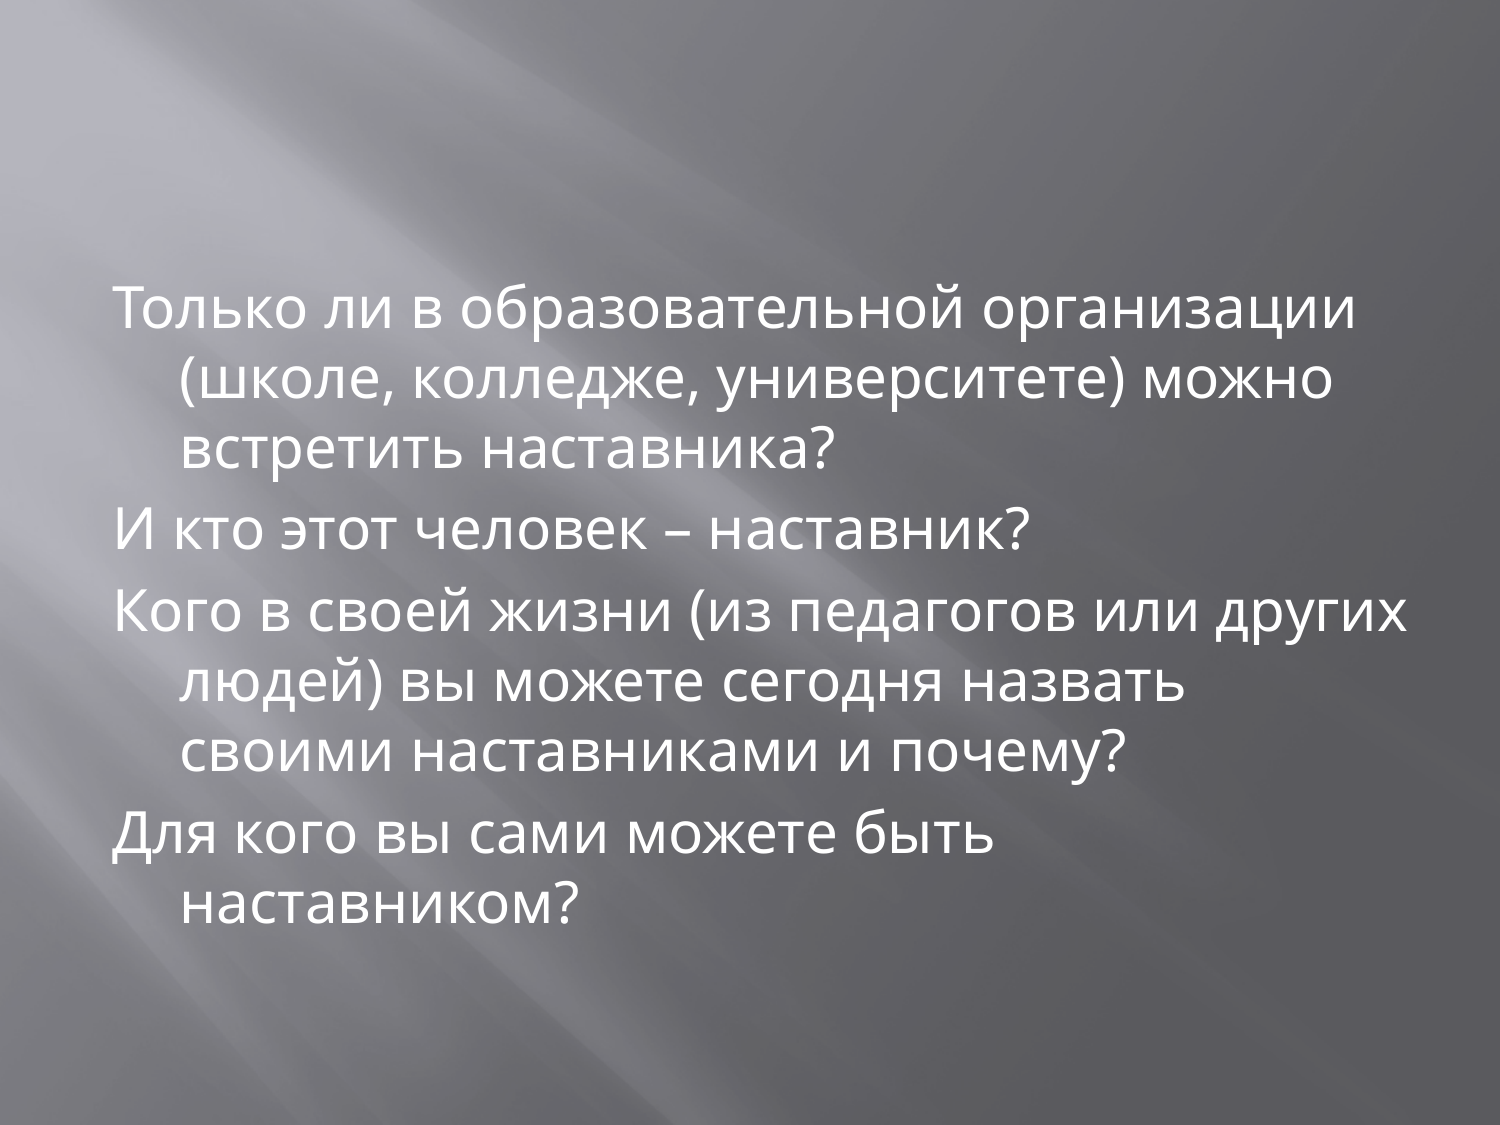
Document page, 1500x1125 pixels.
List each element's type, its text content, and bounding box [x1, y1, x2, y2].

list Только ли в образовательной организации (школе, колледже, университете) можно встретить наставника? И кто этот человек – наставник? Кого в своей жизни (из педагогов или других людей) вы можете сегодня назвать своими наставниками и почему? Для кого вы сами можете быть наставником? [75, 262, 1425, 1035]
